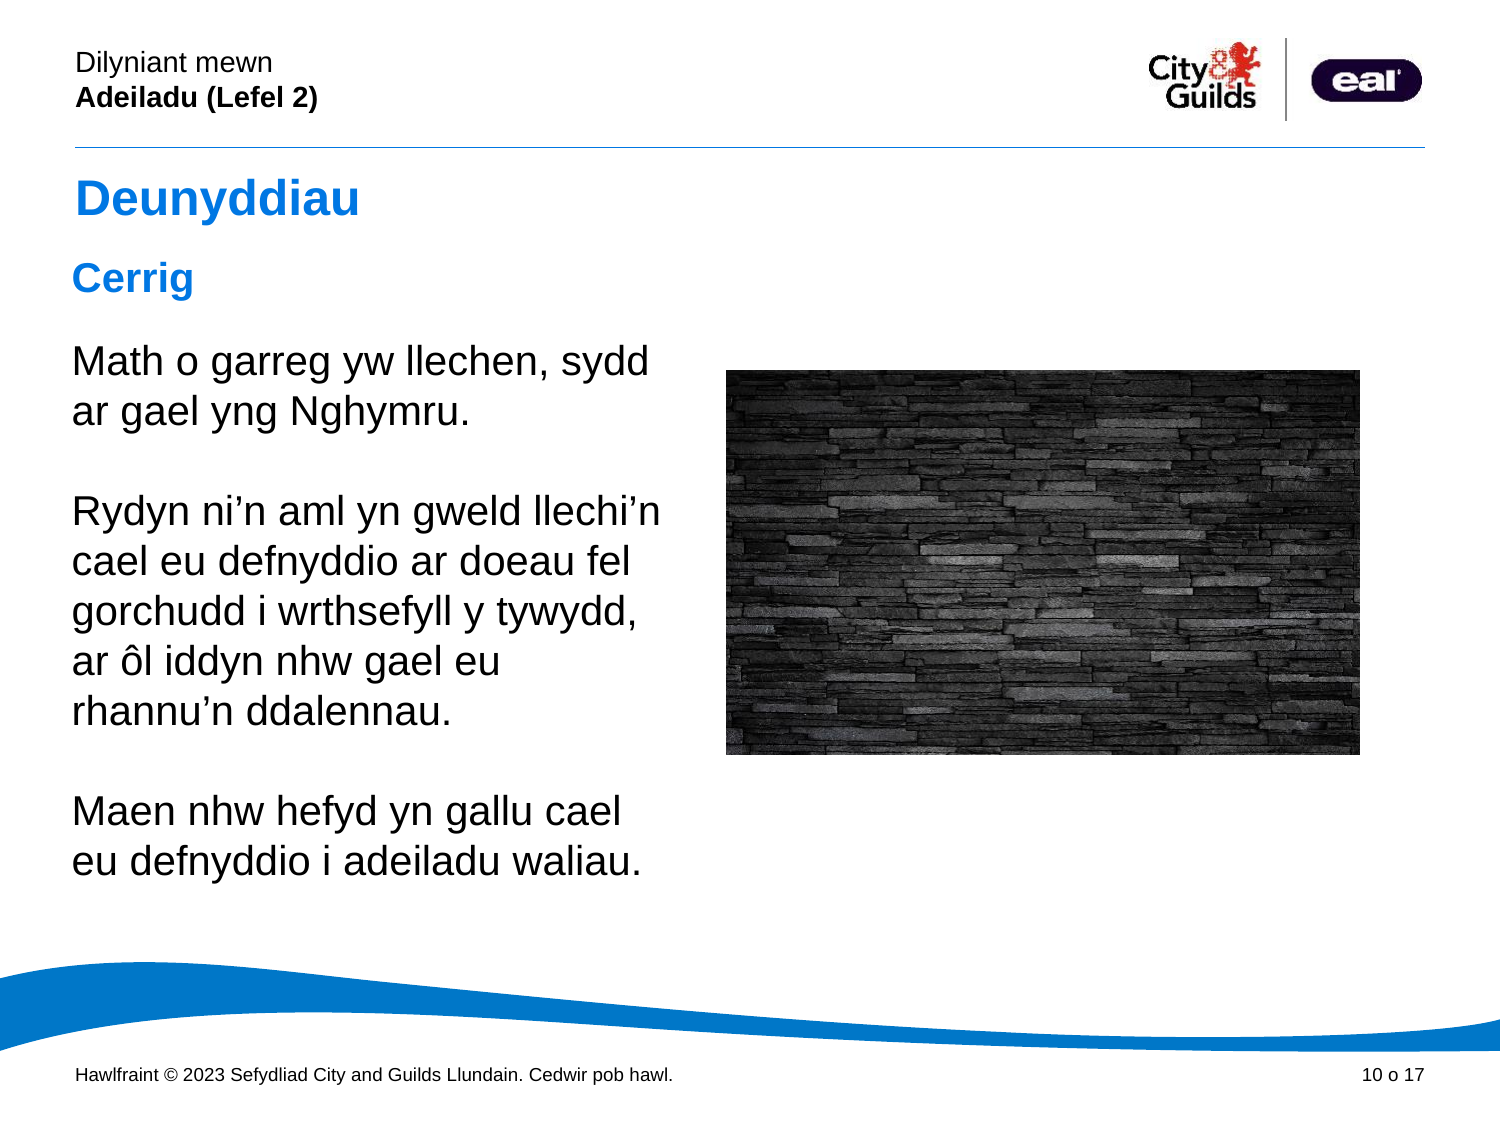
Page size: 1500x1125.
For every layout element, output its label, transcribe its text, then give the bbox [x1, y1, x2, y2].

text_box Cerrig [56, 243, 707, 309]
title Deunyddiau [74, 165, 1426, 229]
picture [1149, 38, 1422, 121]
picture [726, 369, 1360, 756]
text_box Math o garreg yw llechen, sydd ar gael yng Nghymru. Rydyn ni’n aml yn gweld llechi’n cael eu defnyddio ar doeau fel gorchudd i wrthsefyll y tywydd, ar ôl iddyn nhw gael eu rhannu’n ddalennau. Maen nhw hefyd yn gallu cael eu defnyddio i adeiladu waliau. [56, 326, 680, 892]
